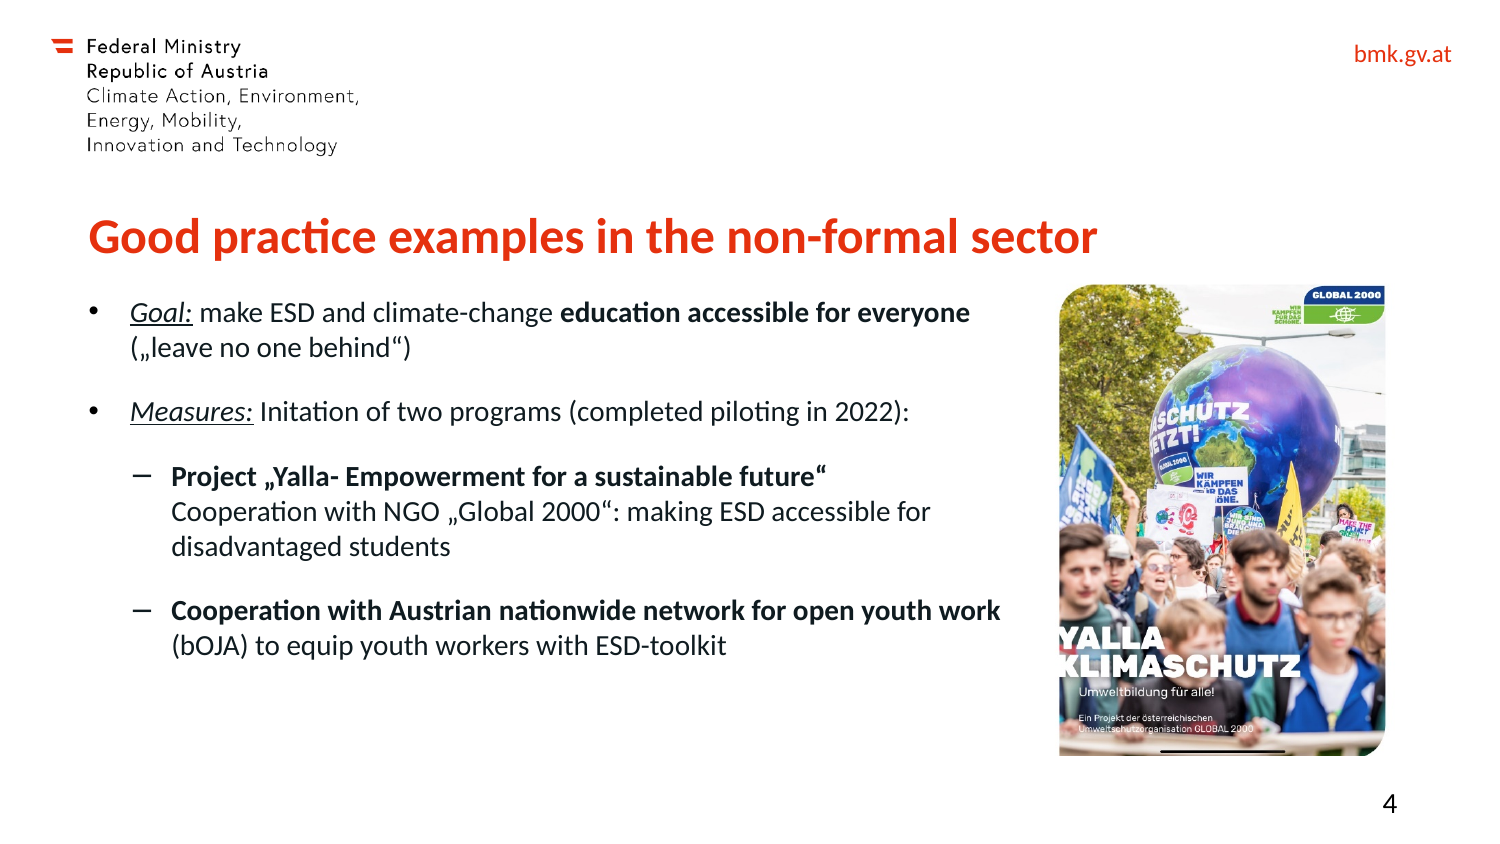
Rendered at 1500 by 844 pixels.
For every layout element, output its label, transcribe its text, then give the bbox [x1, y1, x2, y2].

slide_number 4 [1263, 785, 1398, 819]
title Good practice examples in the non-formal sector [88, 200, 1398, 303]
picture [51, 34, 386, 162]
list Goal: make ESD and climate-change education accessible for everyone („leave no one behind“) Measures: Initation of two programs (completed piloting in 2022): Project „Yalla- Empowerment for a sustainable future“ Cooperation with NGO „Global 2000“: making ESD accessible for disadvantaged students Cooperation with Austrian nationwide network for open youth work (bOJA) to equip youth workers with ESD-toolkit [88, 292, 1028, 674]
picture [1044, 272, 1398, 757]
